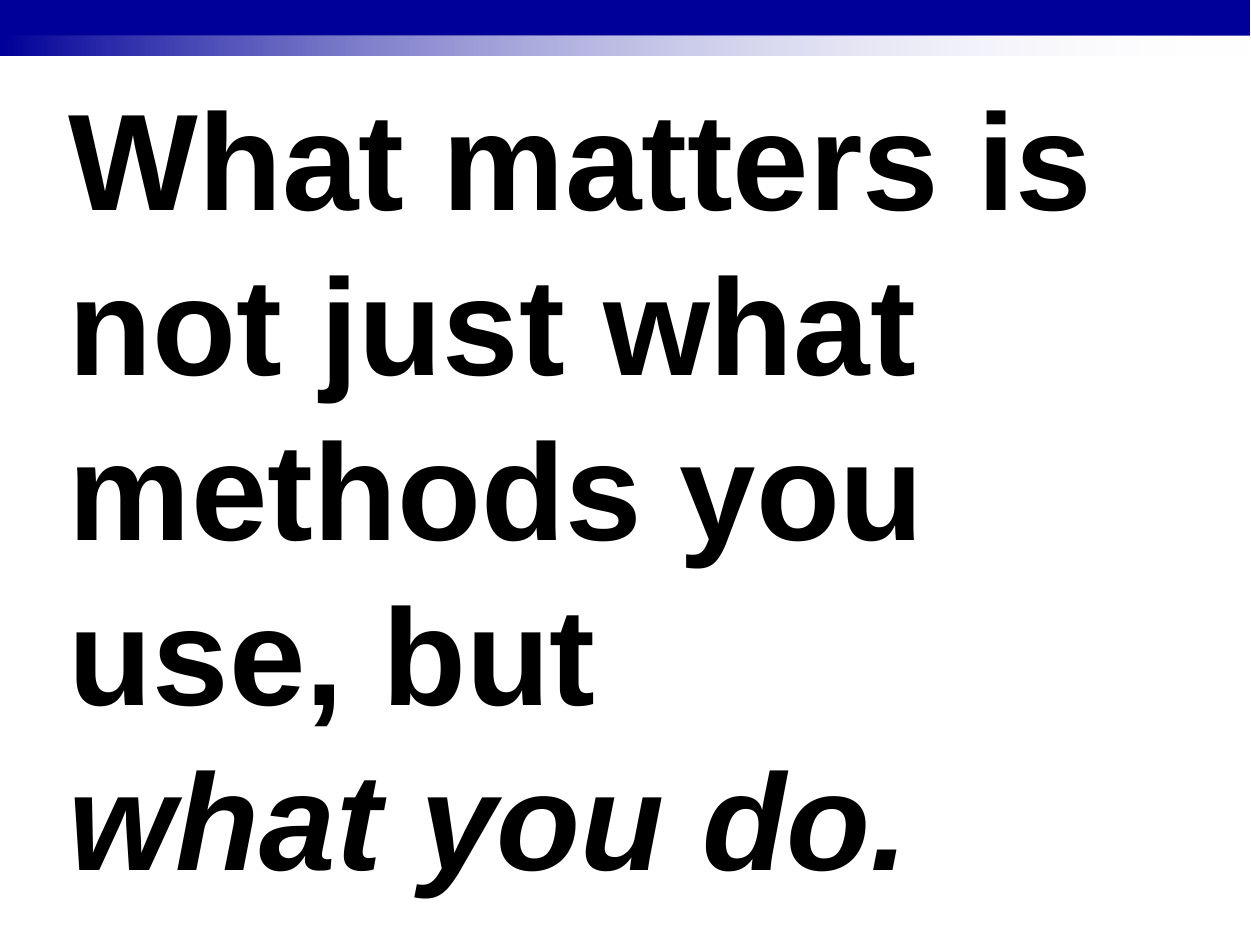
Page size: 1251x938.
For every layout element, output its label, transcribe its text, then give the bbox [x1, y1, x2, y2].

list What matters is not just what methods you use, but what you do. [54, 136, 1188, 835]
